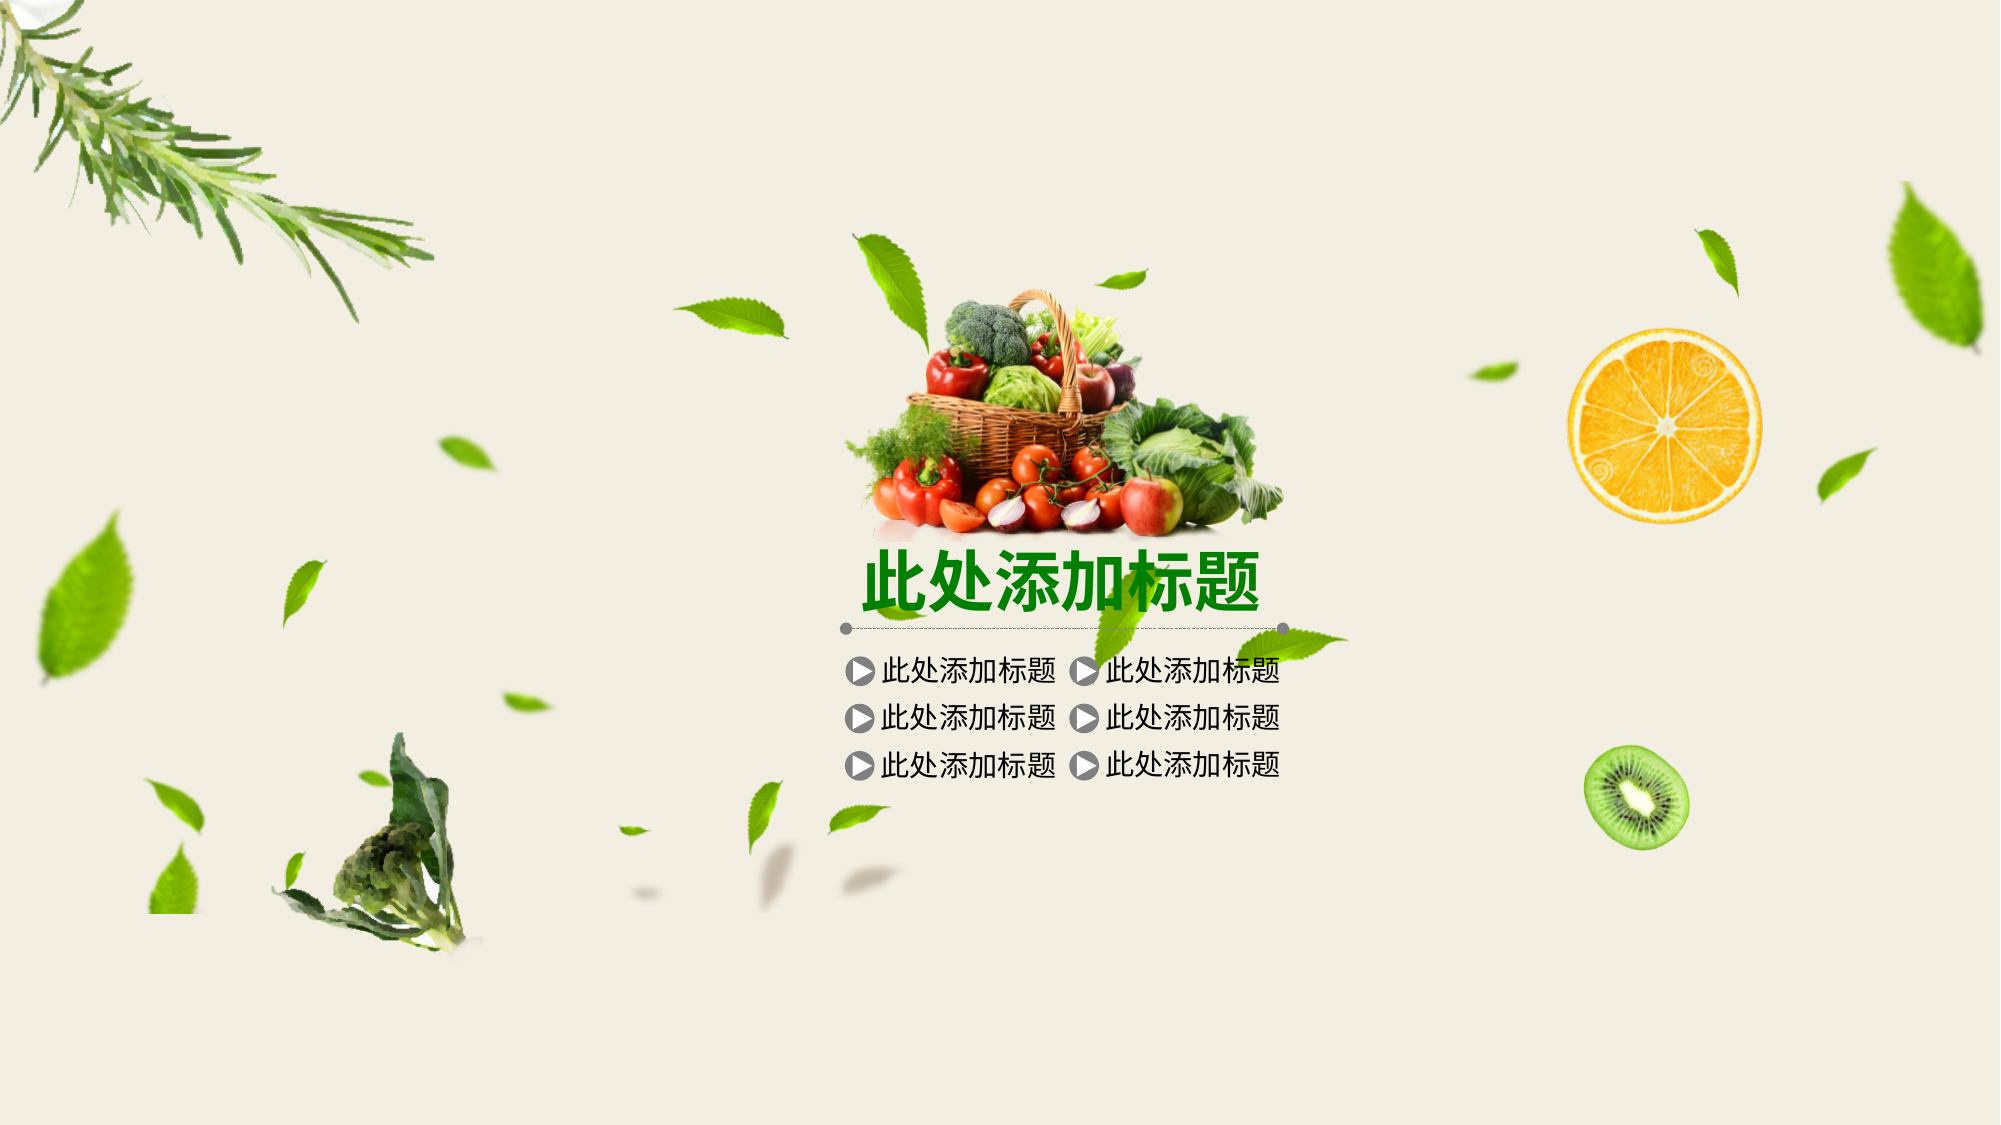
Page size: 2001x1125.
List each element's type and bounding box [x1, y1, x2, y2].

text_box [1070, 746, 1307, 785]
text_box [845, 699, 1082, 738]
text_box [846, 652, 1070, 690]
picture [0, 0, 2000, 970]
text_box [845, 746, 1070, 785]
text_box [1070, 699, 1307, 737]
text_box [1070, 652, 1307, 690]
